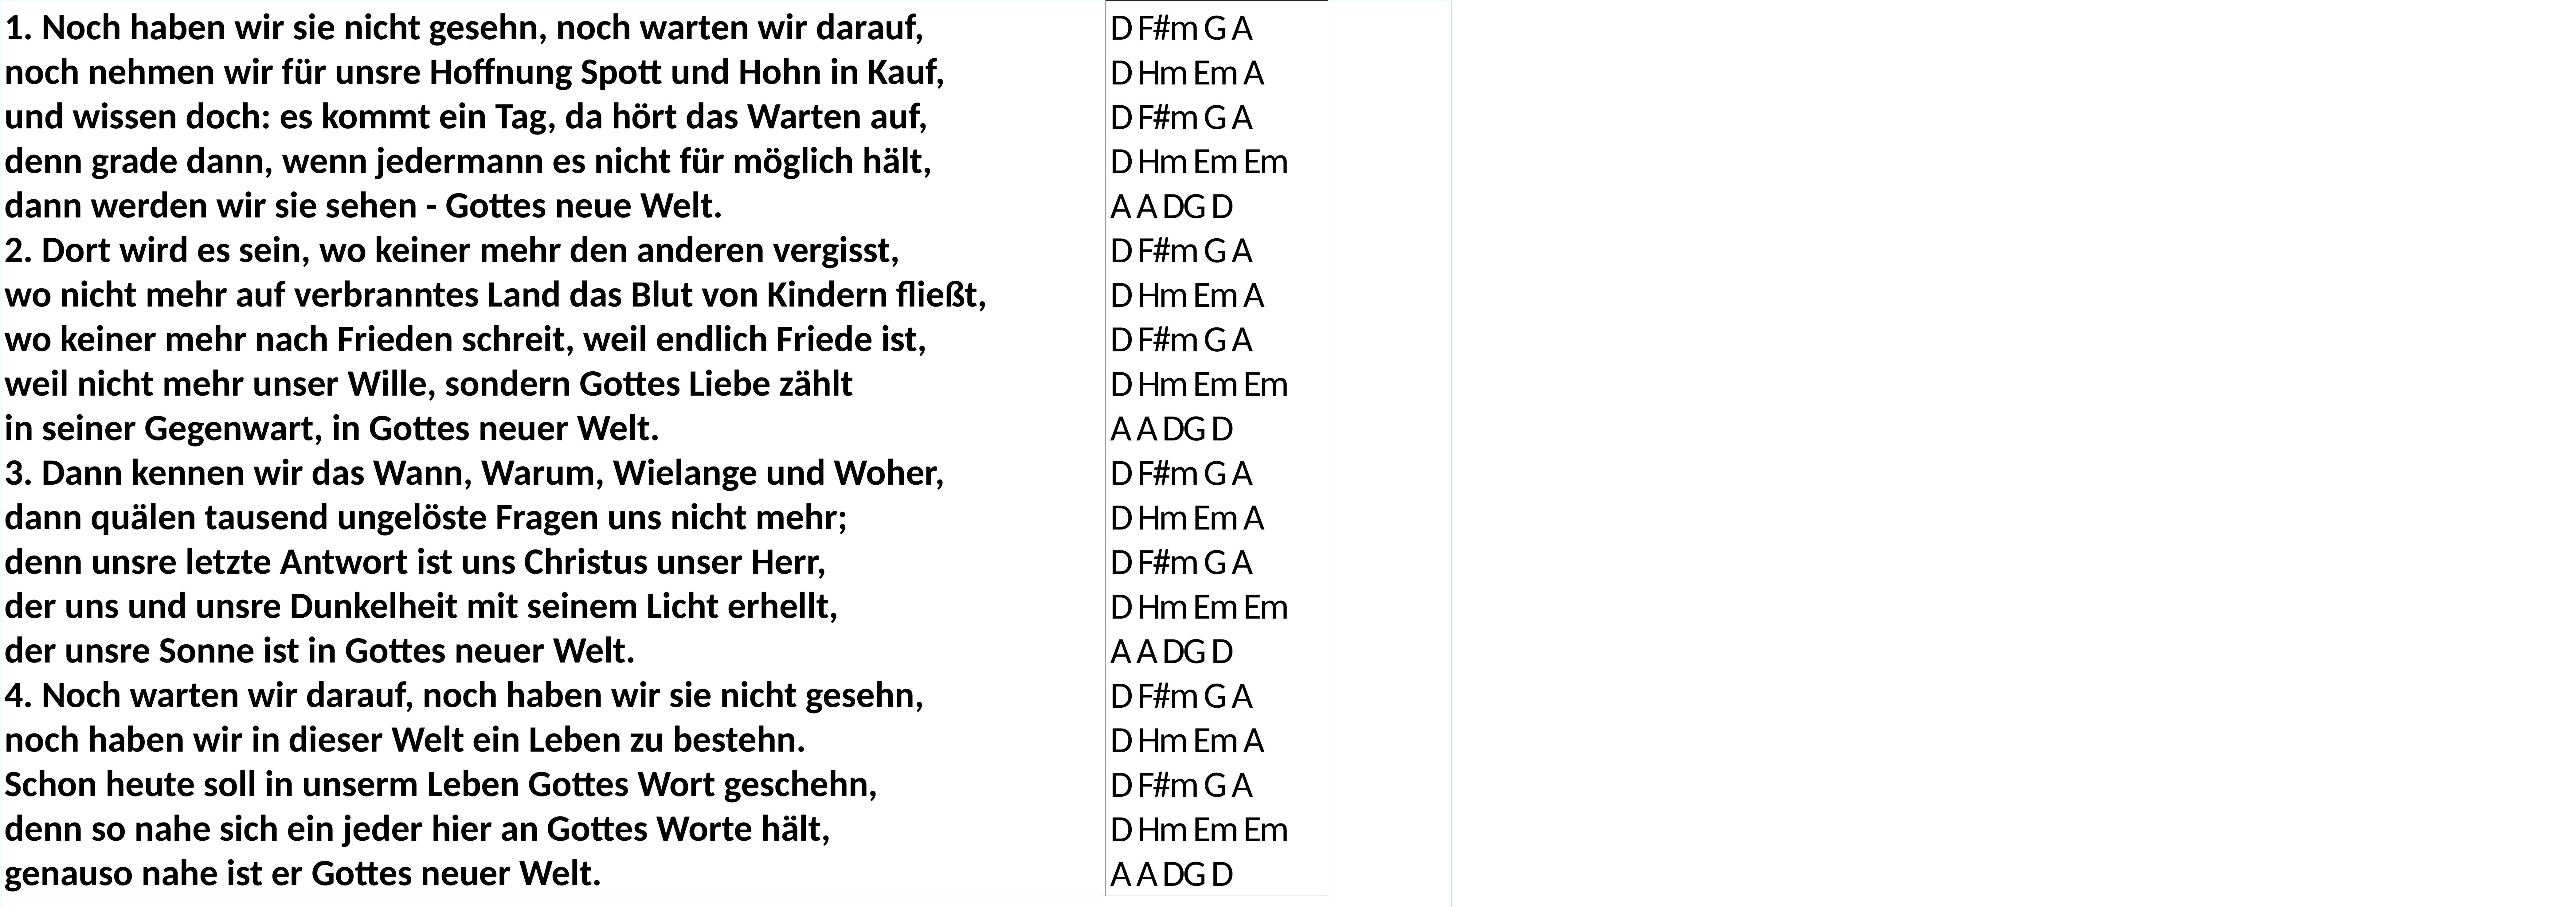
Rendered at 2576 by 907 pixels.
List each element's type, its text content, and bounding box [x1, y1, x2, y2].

text_box D F#m G A D Hm Em A D F#m G A D Hm Em Em A A DG D D F#m G A D Hm Em A D F#m G A D Hm Em Em A A DG D D F#m G A D Hm Em A D F#m G A D Hm Em Em A A DG D D F#m G A D Hm Em A D F#m G A D Hm Em Em A A DG D [1106, 0, 1328, 896]
text_box [0, 0, 1451, 907]
